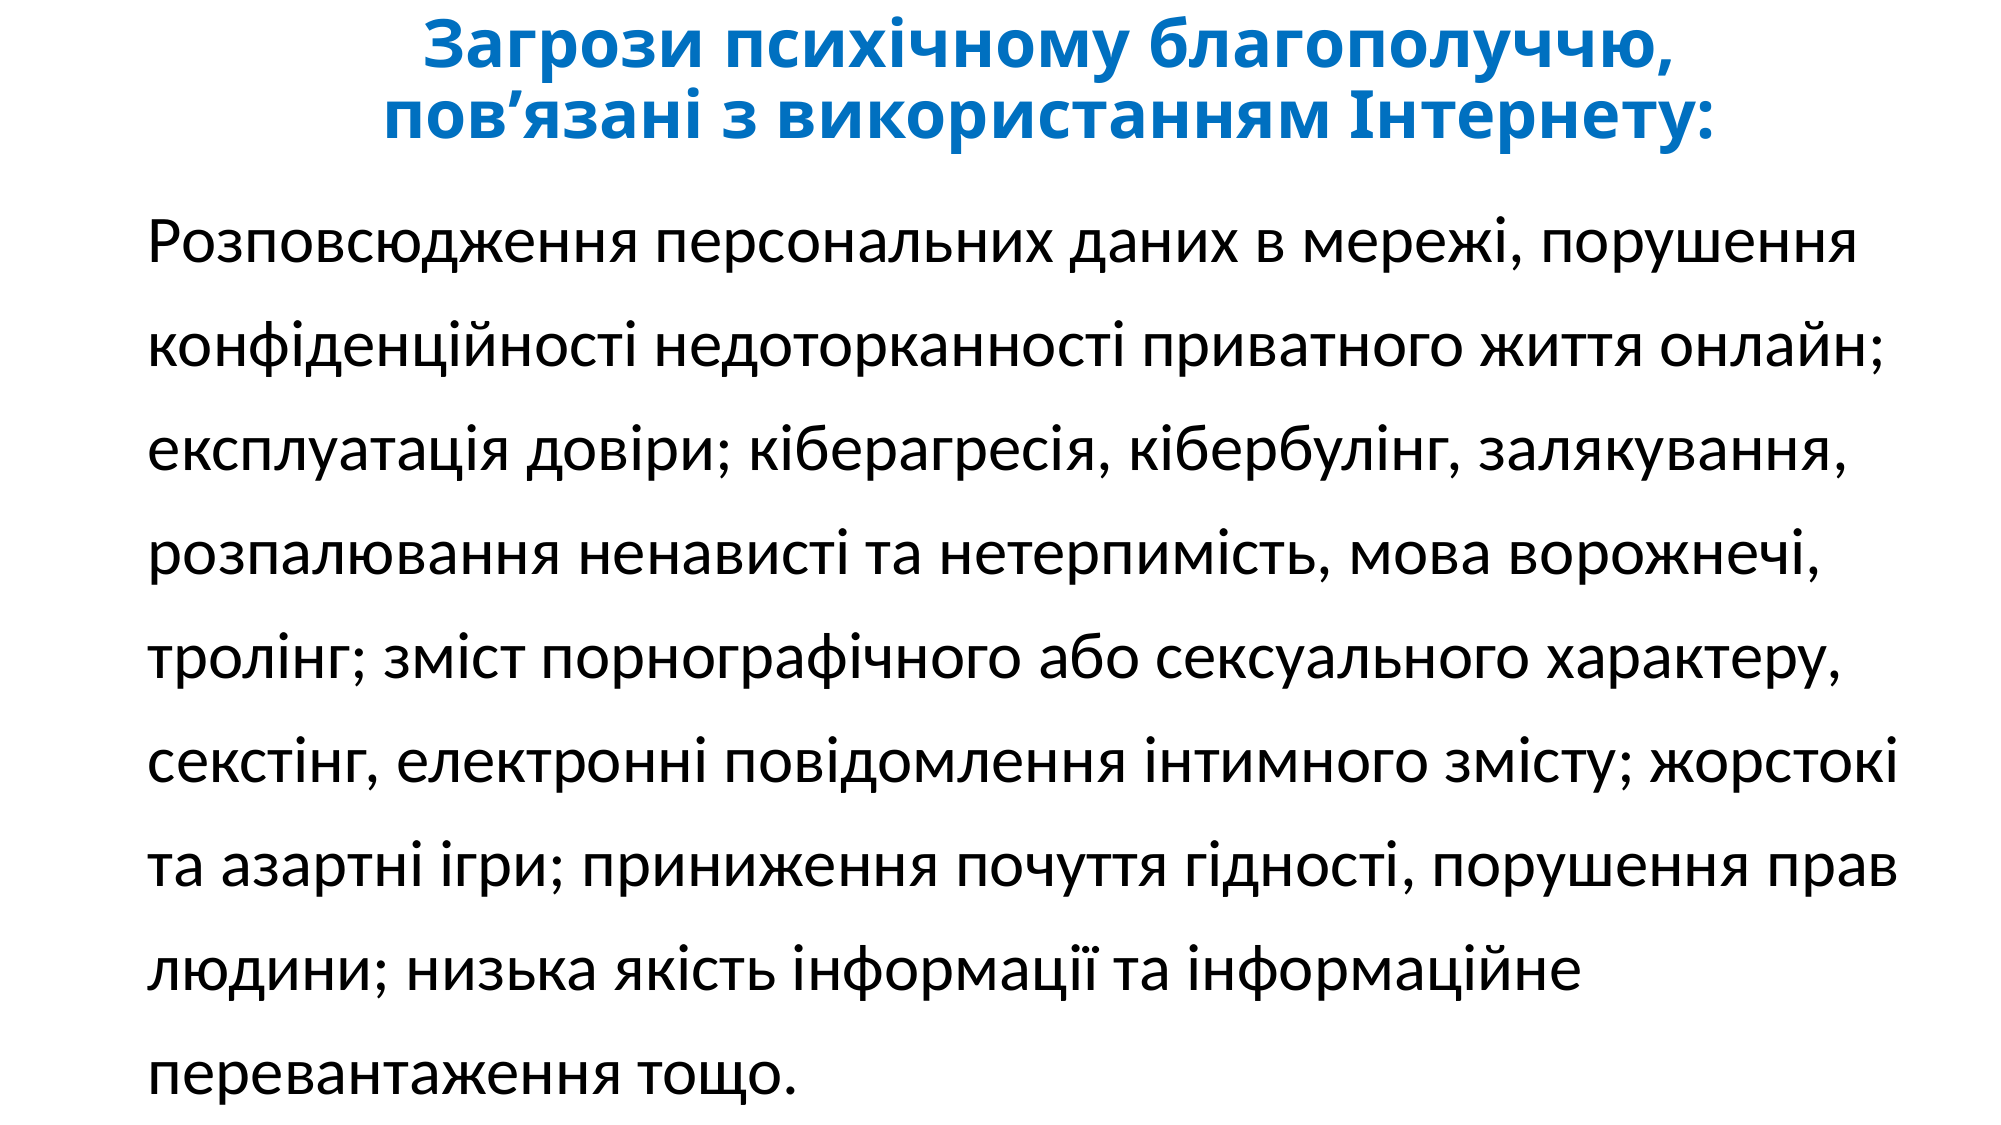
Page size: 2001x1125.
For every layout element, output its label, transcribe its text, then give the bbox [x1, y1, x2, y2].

subtitle Розповсюдження персональних даних в мережі, порушення конфіденційності недоторканності приватного життя онлайн; експлуатація довіри; кіберагресія, кібербулінг, залякування, розпалювання ненависті та нетерпимість, мова ворожнечі, тролінг; зміст порнографічного або сексуального характеру, секстінг, електронні повідомлення інтимного змісту; жорстокі та азартні ігри; приниження почуття гідності, порушення прав людини; низька якість інформації та інформаційне перевантаження тощо. [132, 164, 1967, 437]
title Загрози психічному благополуччю, пов’язані з використанням Інтернету: [299, 65, 1800, 161]
